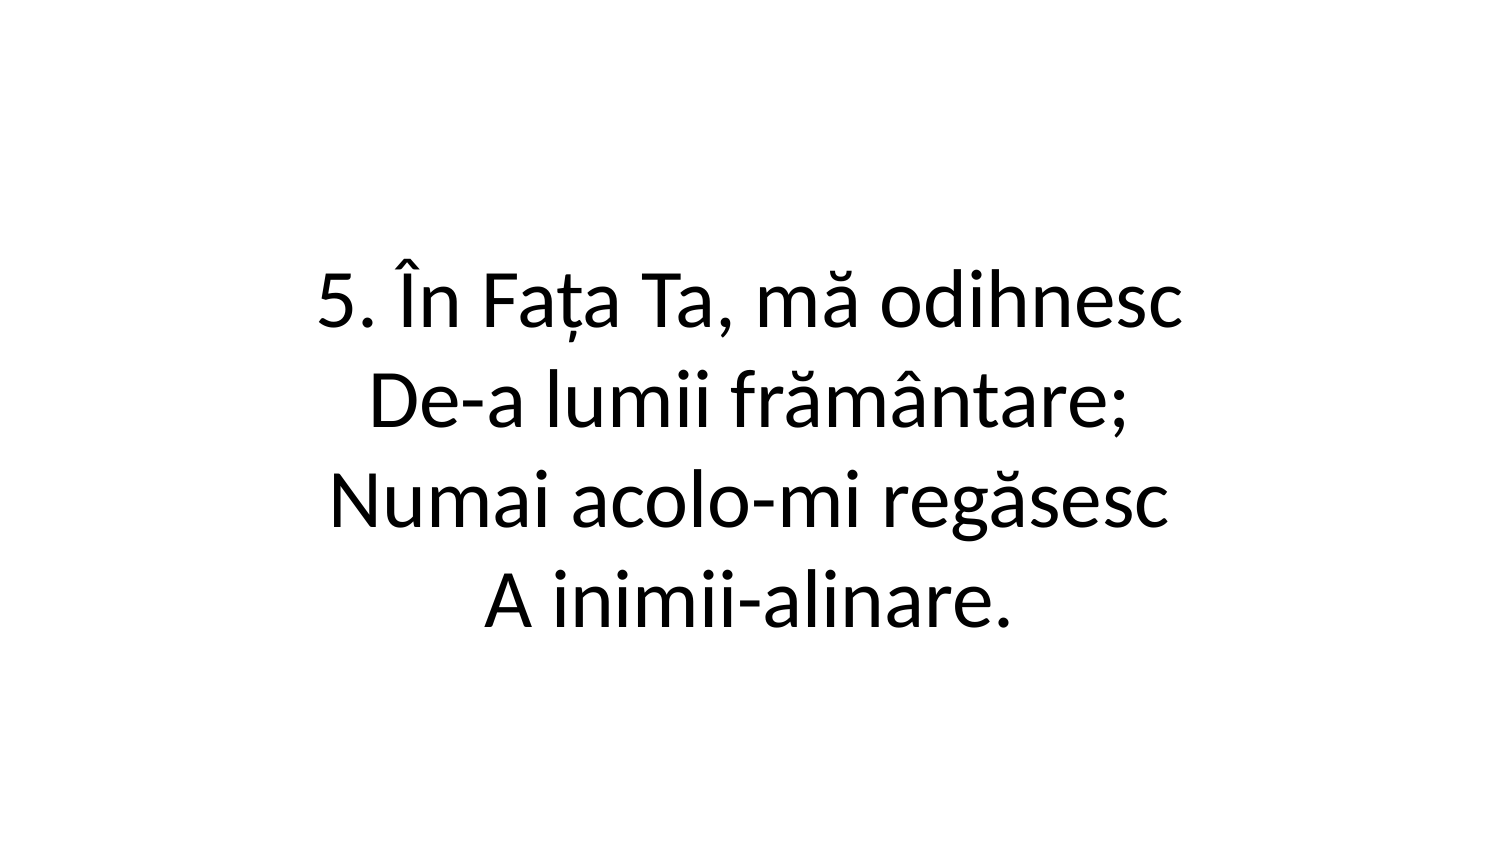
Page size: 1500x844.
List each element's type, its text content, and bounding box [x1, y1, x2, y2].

text_box 5. În Fața Ta, mă odihnesc De-a lumii frământare; Numai acolo-mi regăsesc A inimii-alinare. [300, 192, 1199, 652]
